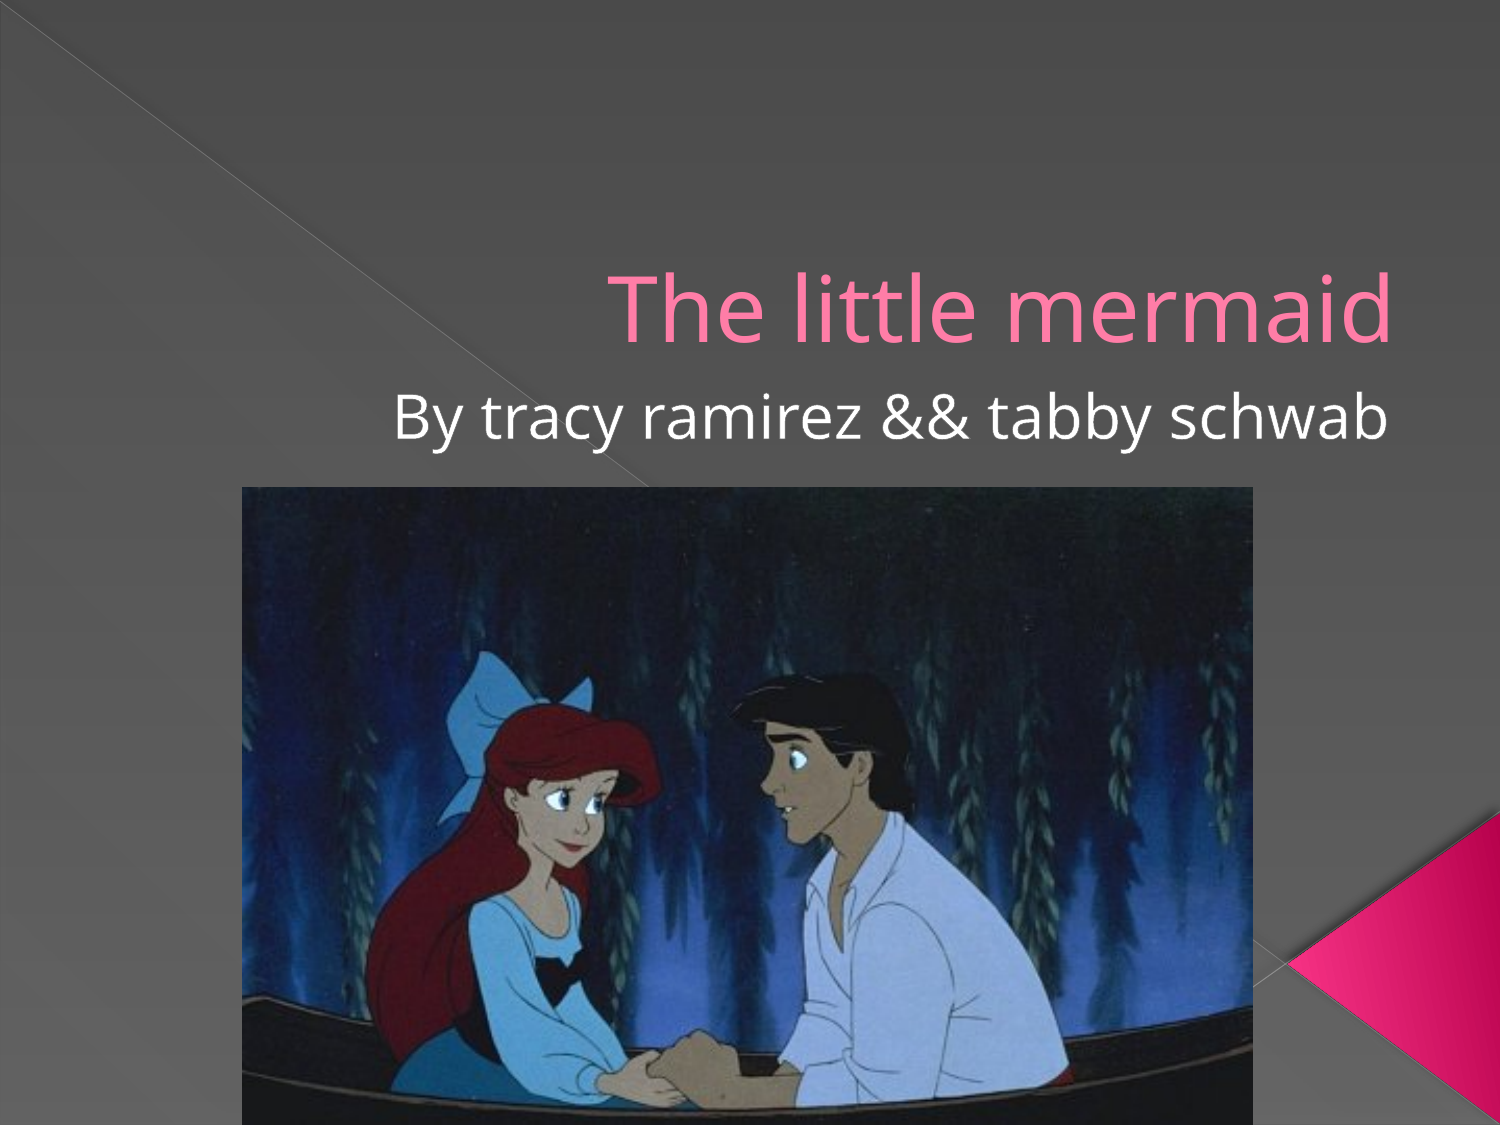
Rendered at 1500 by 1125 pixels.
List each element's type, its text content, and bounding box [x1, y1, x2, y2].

title The little mermaid [88, 127, 1412, 369]
picture [242, 487, 1254, 1125]
subtitle By tracy ramirez && tabby schwab [88, 369, 1412, 657]
